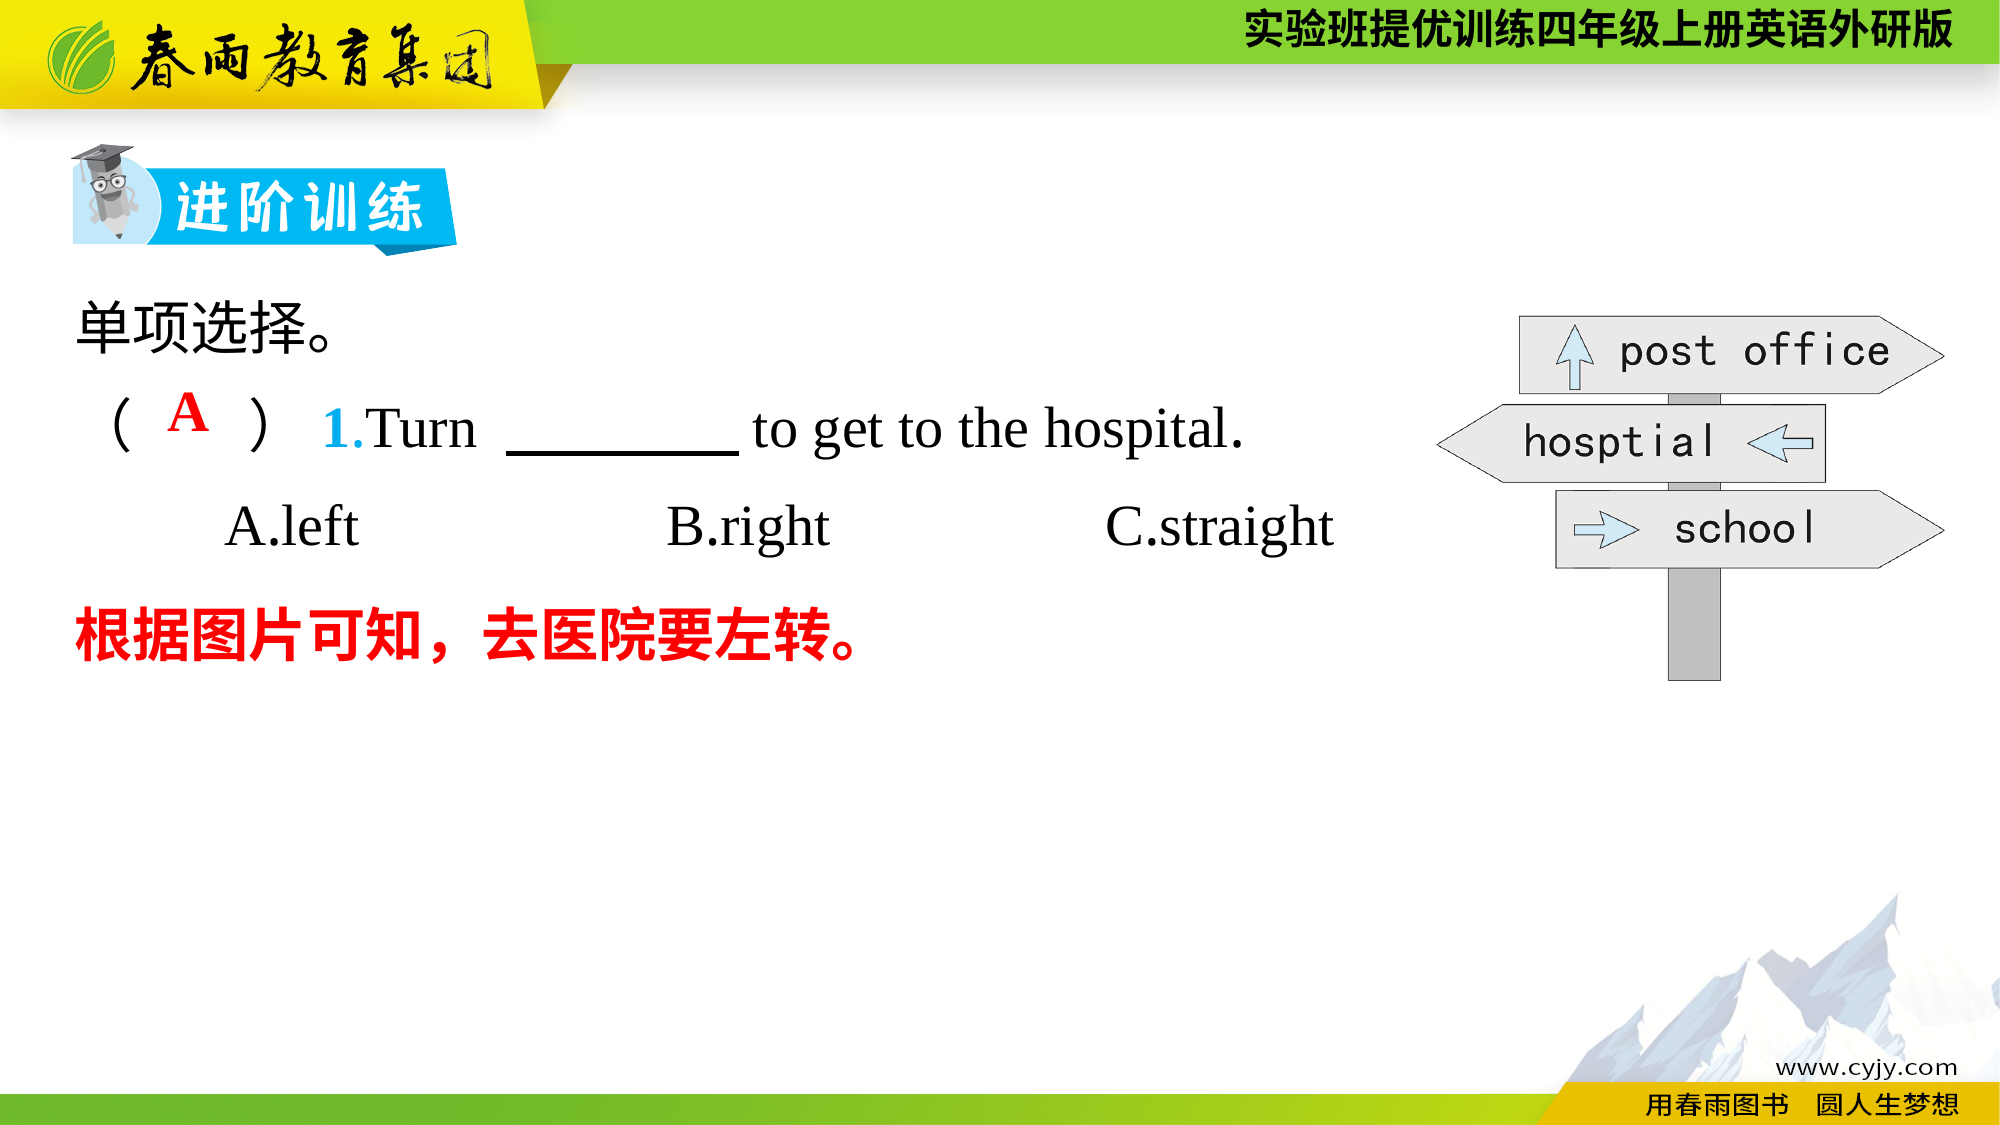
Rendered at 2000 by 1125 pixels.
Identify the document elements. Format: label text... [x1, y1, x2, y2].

text_box 根据图片可知，去医院要左转。 [59, 555, 1431, 676]
text_box A [152, 366, 236, 451]
list 单项选择。 （ ）1.Turn to get to the hospital. A.left B.right C.straight [59, 255, 1944, 555]
picture [0, 0, 2000, 1125]
